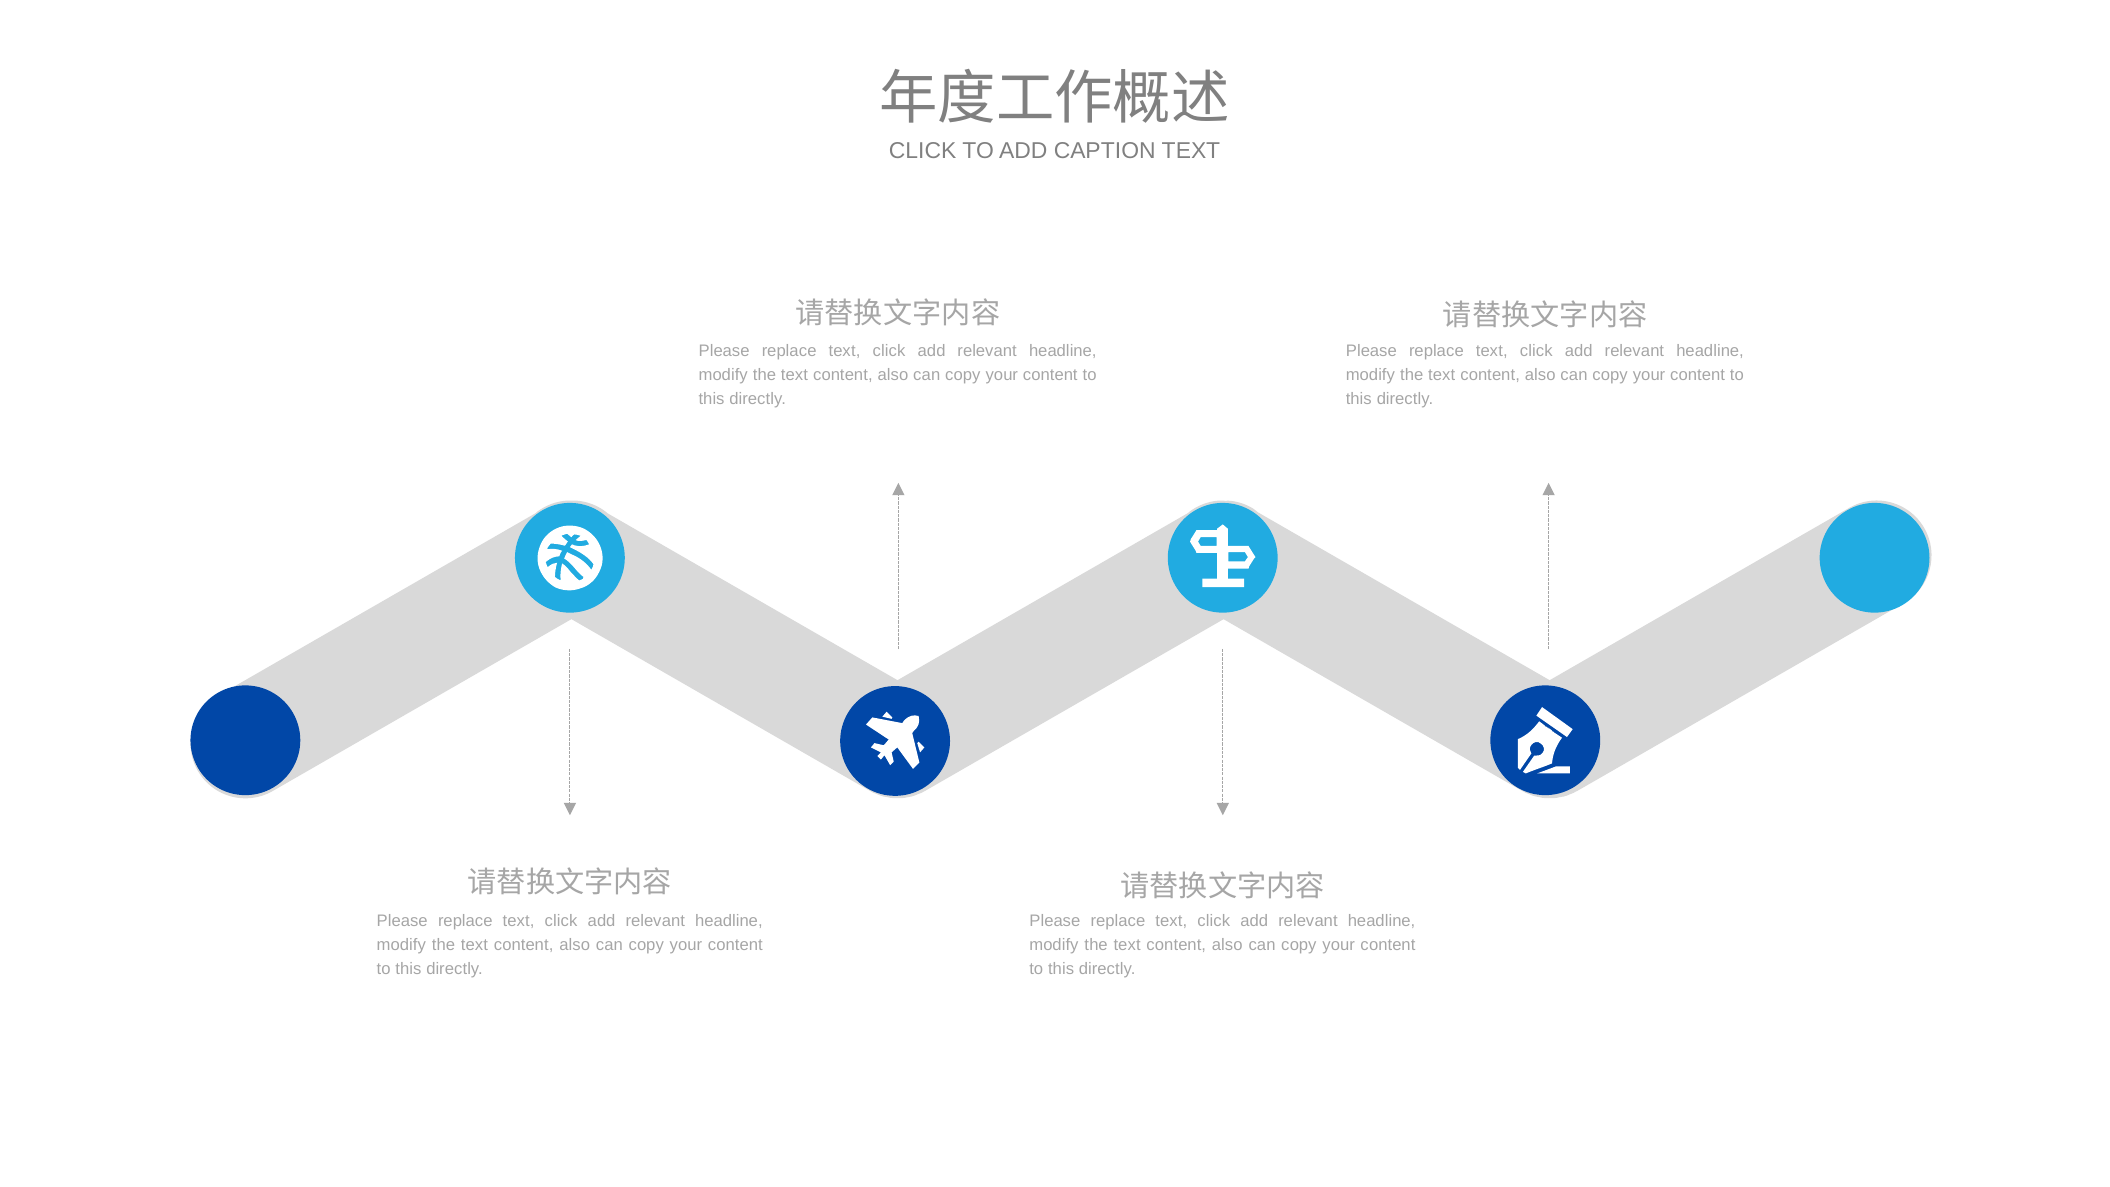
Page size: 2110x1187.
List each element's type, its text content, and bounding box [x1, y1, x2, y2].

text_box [190, 268, 1930, 1030]
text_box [1014, 853, 1431, 985]
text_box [683, 280, 1113, 415]
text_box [1331, 282, 1760, 415]
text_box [361, 849, 779, 985]
text_box CLICK TO ADD CAPTION TEXT [865, 135, 1245, 163]
text_box 年度工作概述 [865, 60, 1245, 131]
